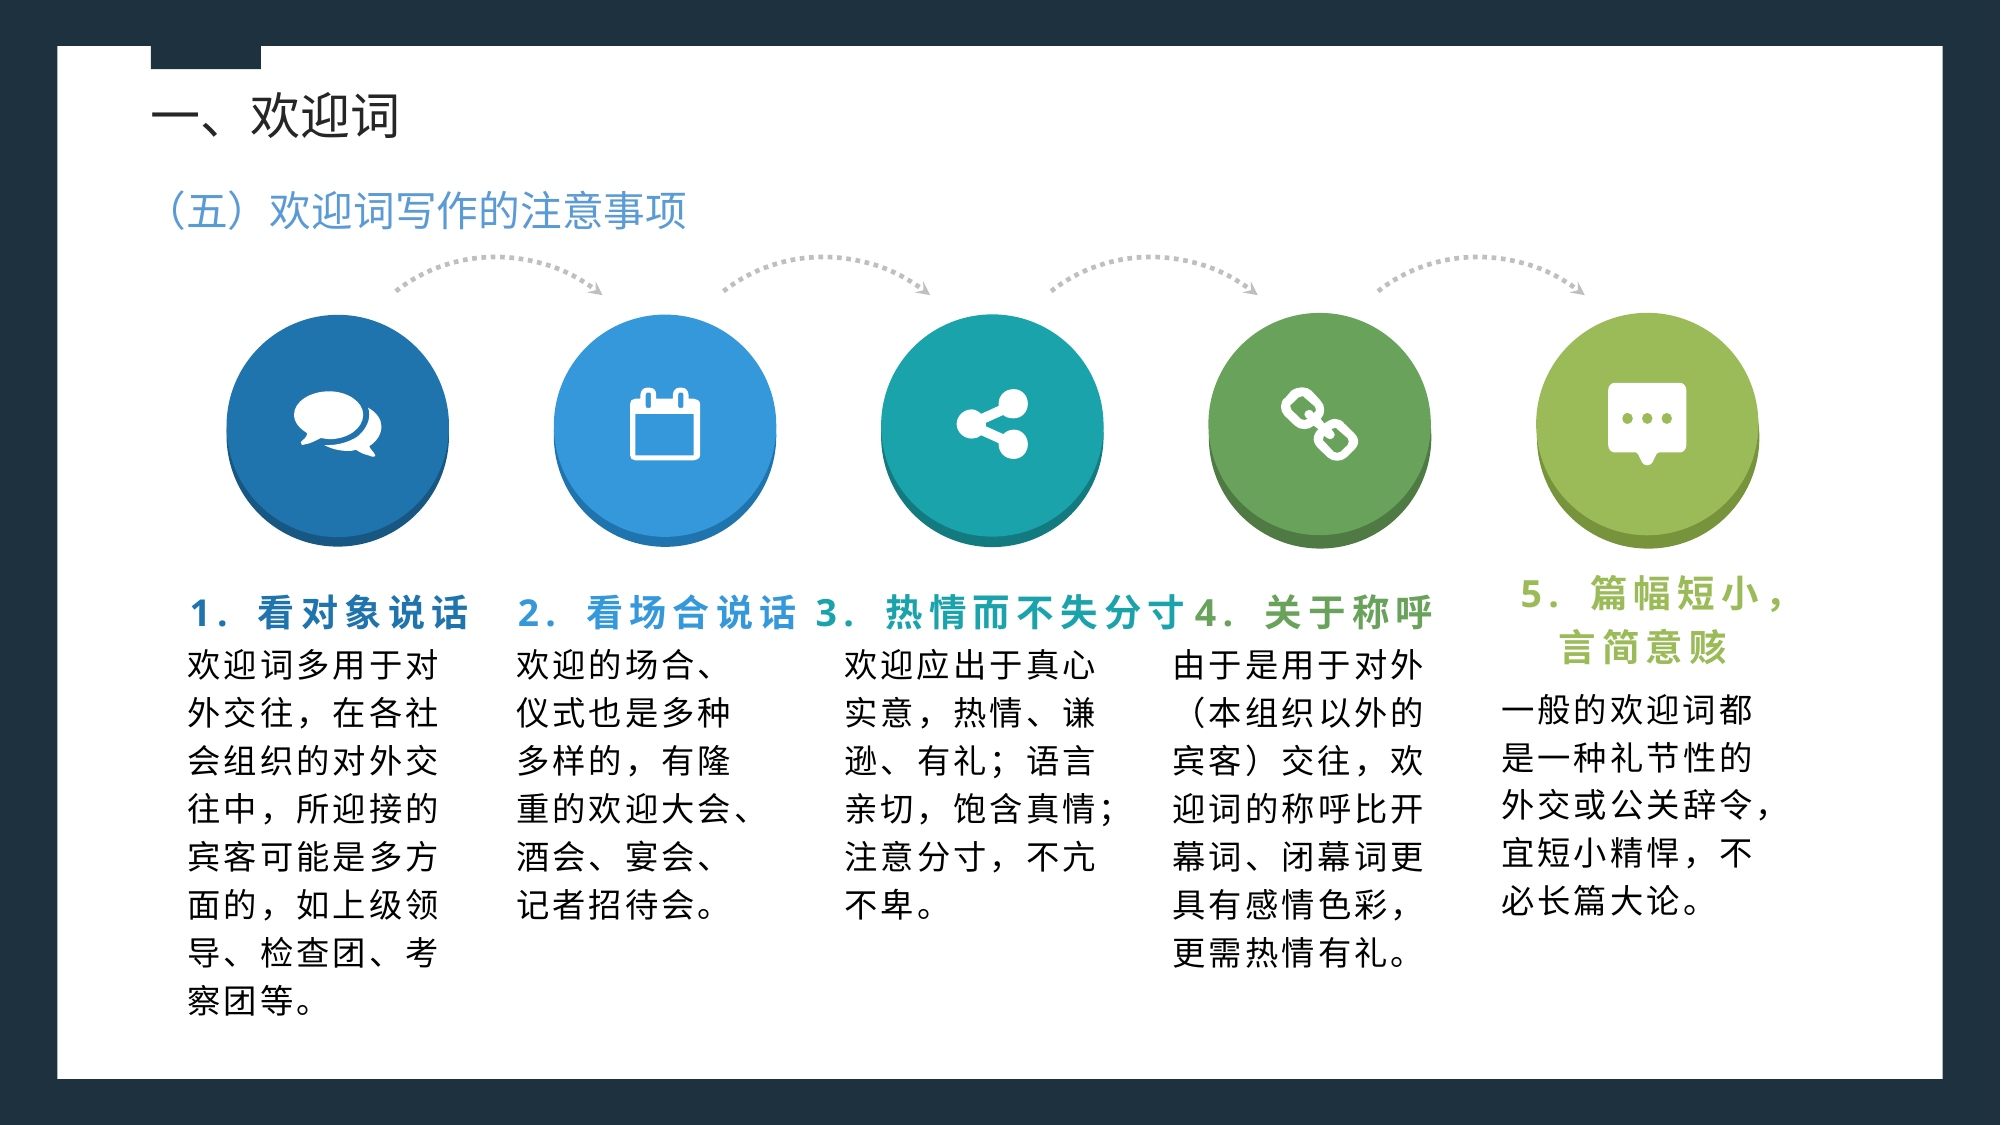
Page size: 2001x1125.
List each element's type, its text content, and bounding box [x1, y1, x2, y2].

text_box [225, 437, 450, 548]
text_box [552, 313, 778, 538]
text_box 一、欢迎词 [150, 77, 622, 152]
text_box [1207, 311, 1432, 537]
text_box [552, 433, 778, 548]
text_box [1377, 256, 1585, 421]
text_box [1280, 387, 1359, 461]
text_box [225, 313, 451, 539]
text_box [1535, 311, 1760, 537]
text_box [1207, 428, 1433, 550]
text_box 由于是用于对外（本组织以外的宾客）交往，欢迎词的称呼比开幕词、闭幕词更具有感情色彩，更需热情有礼。 [1158, 636, 1471, 1039]
text_box [324, 407, 382, 457]
text_box [723, 256, 931, 421]
text_box [1607, 381, 1688, 467]
text_box [630, 387, 701, 461]
text_box 欢迎应出于真心实意，热情、谦逊、有礼；语言亲切，饱含真情；注意分寸，不亢 不卑。 [829, 636, 1143, 947]
text_box 4. 关于称呼 [1157, 559, 1471, 634]
text_box 一般的欢迎词都是一种礼节性的外交或公关辞令，宜短小精悍，不必长篇大论。 [1486, 680, 1800, 977]
text_box [1536, 428, 1761, 547]
text_box 欢迎的场合、仪式也是多种多样的，有隆重的欢迎大会、酒会、宴会、记者招待会。 [501, 636, 778, 1004]
text_box 3. 热情而不失分寸 [814, 559, 1157, 634]
text_box [956, 389, 1028, 459]
text_box [395, 256, 603, 421]
text_box （五）欢迎词写作的注意事项 [129, 152, 1046, 243]
text_box 5. 篇幅短小，言简意赅 [1486, 547, 1800, 669]
text_box [294, 391, 364, 446]
text_box 2. 看场合说话 [501, 559, 814, 634]
text_box 1. 看对象说话 [172, 559, 486, 634]
text_box [880, 313, 1105, 538]
text_box [880, 437, 1105, 549]
text_box 欢迎词多用于对外交往，在各社会组织的对外交往中，所迎接的宾客可能是多方面的，如上级领导、检查团、考察团等。 [172, 636, 486, 1047]
text_box [1050, 256, 1258, 421]
